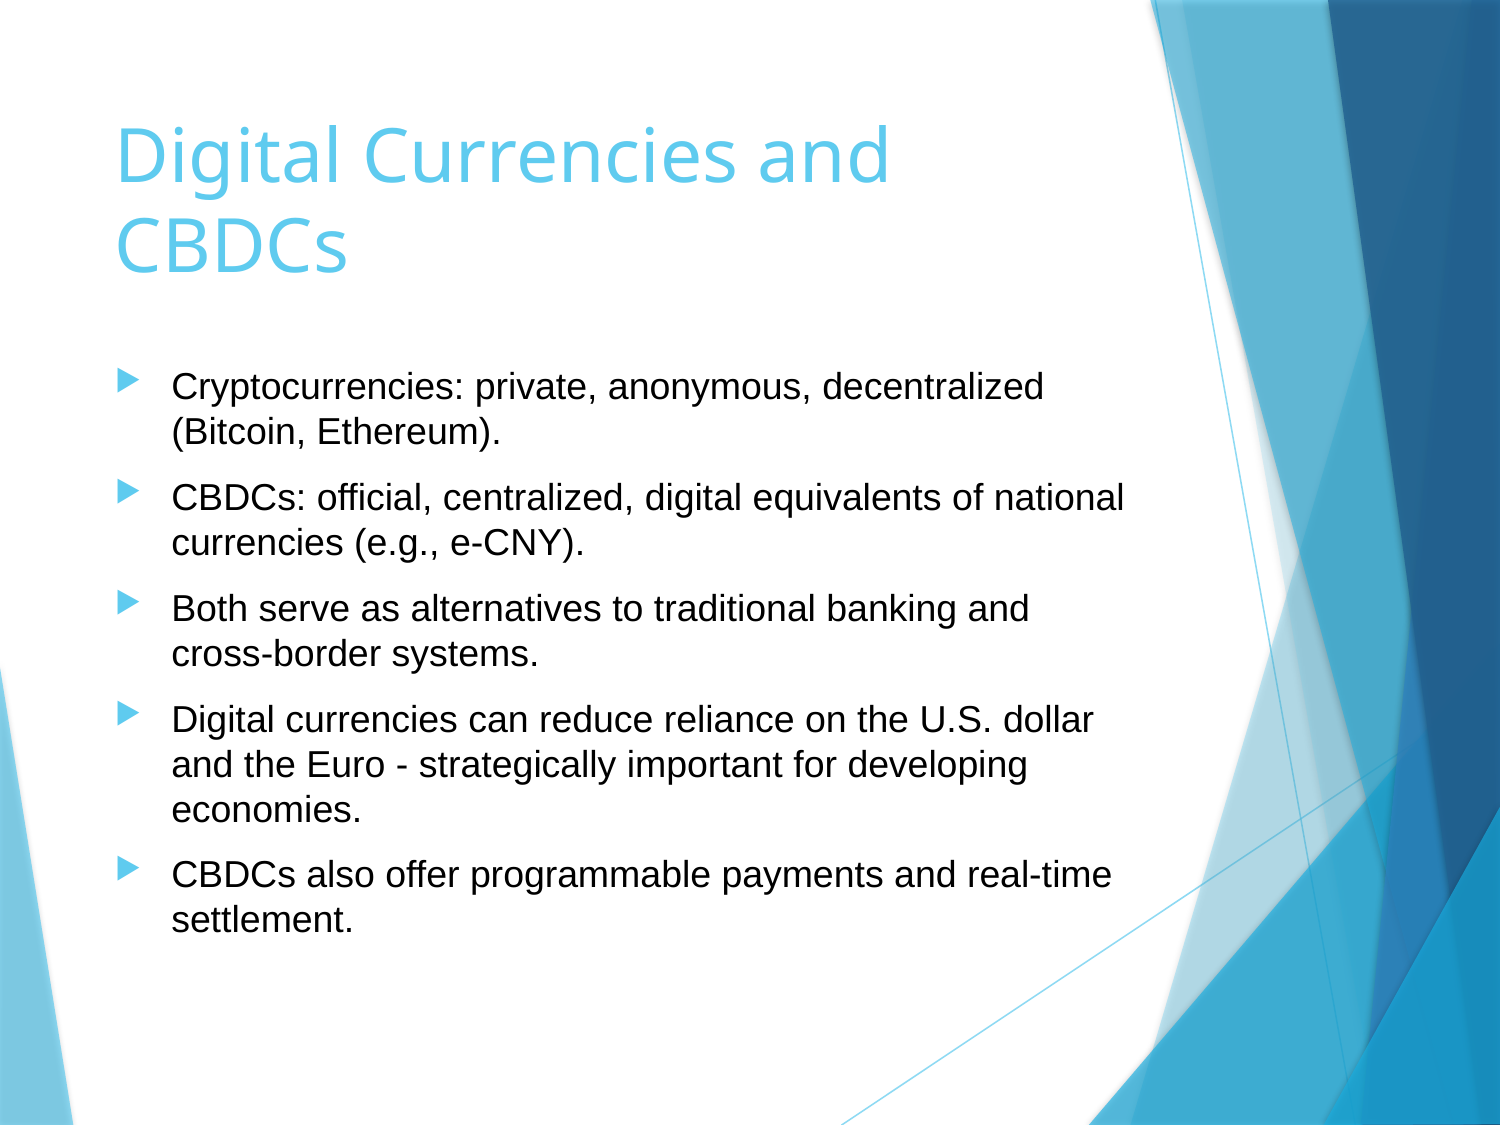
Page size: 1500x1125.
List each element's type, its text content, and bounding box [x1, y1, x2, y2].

list Cryptocurrencies: private, anonymous, decentralized (Bitcoin, Ethereum). CBDCs: official, centralized, digital equivalents of national currencies (e.g., e-CNY). Both serve as alternatives to traditional banking and cross-border systems. Digital currencies can reduce reliance on the U.S. dollar and the Euro - strategically important for developing economies. CBDCs also offer programmable payments and real-time settlement. [99, 354, 1142, 992]
title Digital Currencies and CBDCs [99, 99, 1142, 317]
